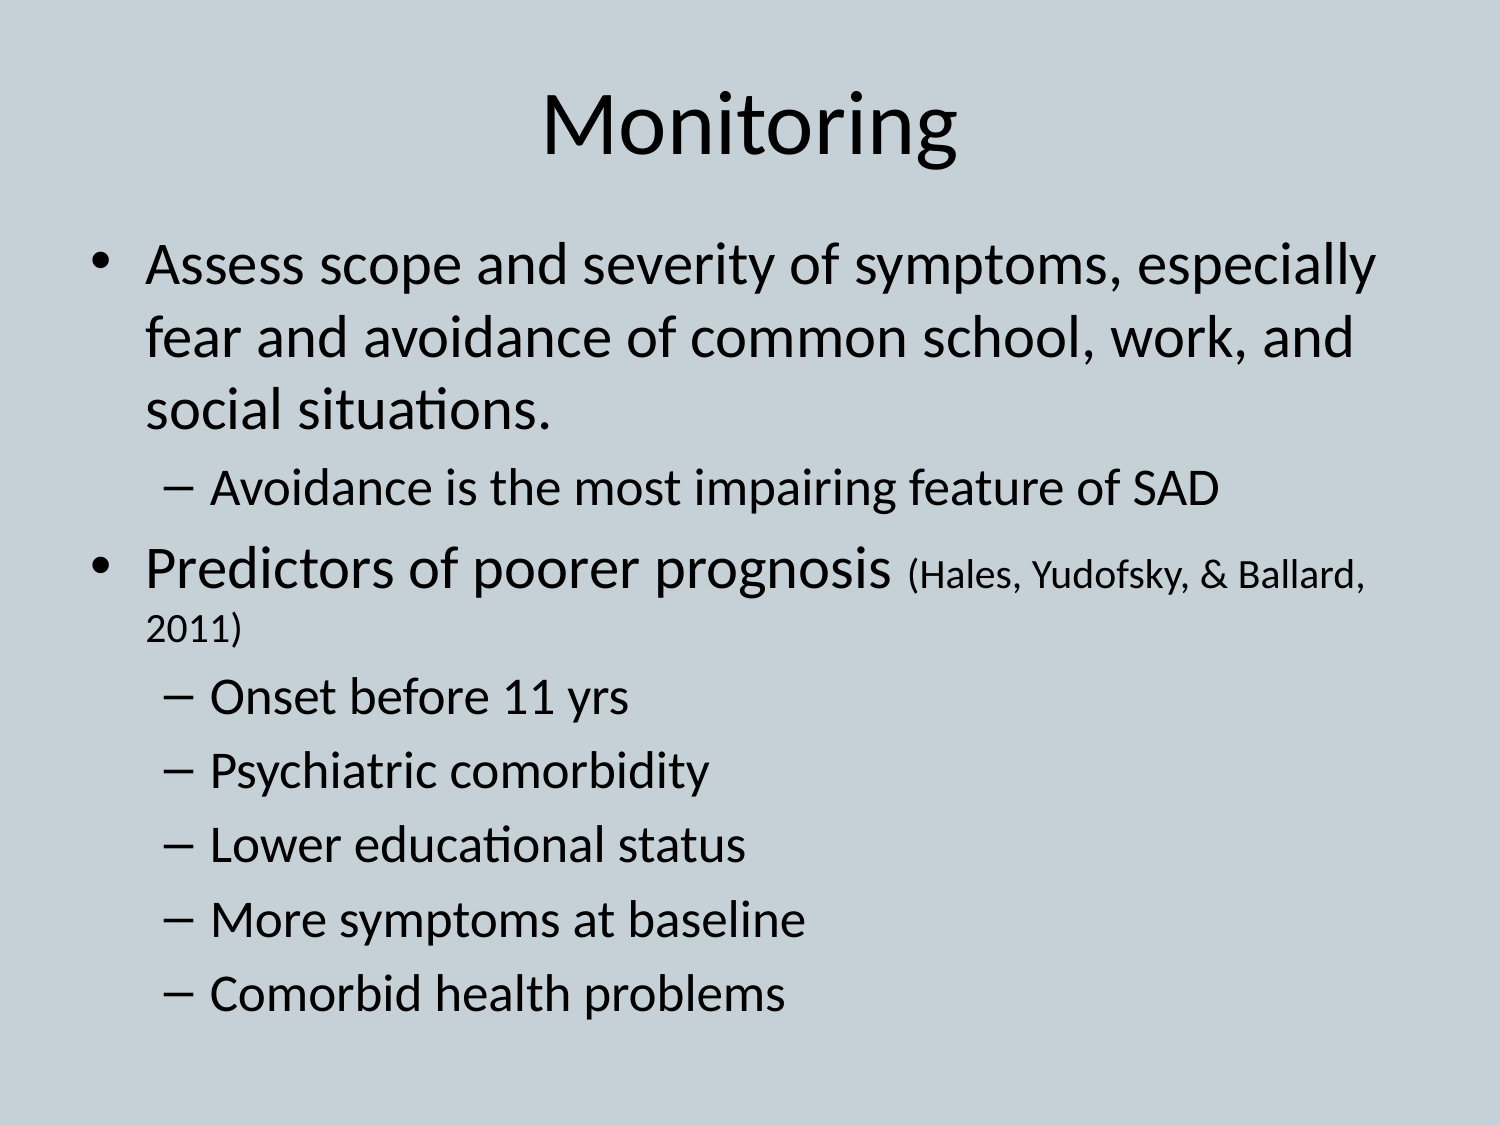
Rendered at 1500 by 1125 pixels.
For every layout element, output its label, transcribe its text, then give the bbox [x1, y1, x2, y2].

title Monitoring [75, 24, 1425, 212]
list Assess scope and severity of symptoms, especially fear and avoidance of common school, work, and social situations. Avoidance is the most impairing feature of SAD Predictors of poorer prognosis (Hales, Yudofsky, & Ballard, 2011) Onset before 11 yrs Psychiatric comorbidity Lower educational status More symptoms at baseline Comorbid health problems [75, 215, 1425, 1035]
